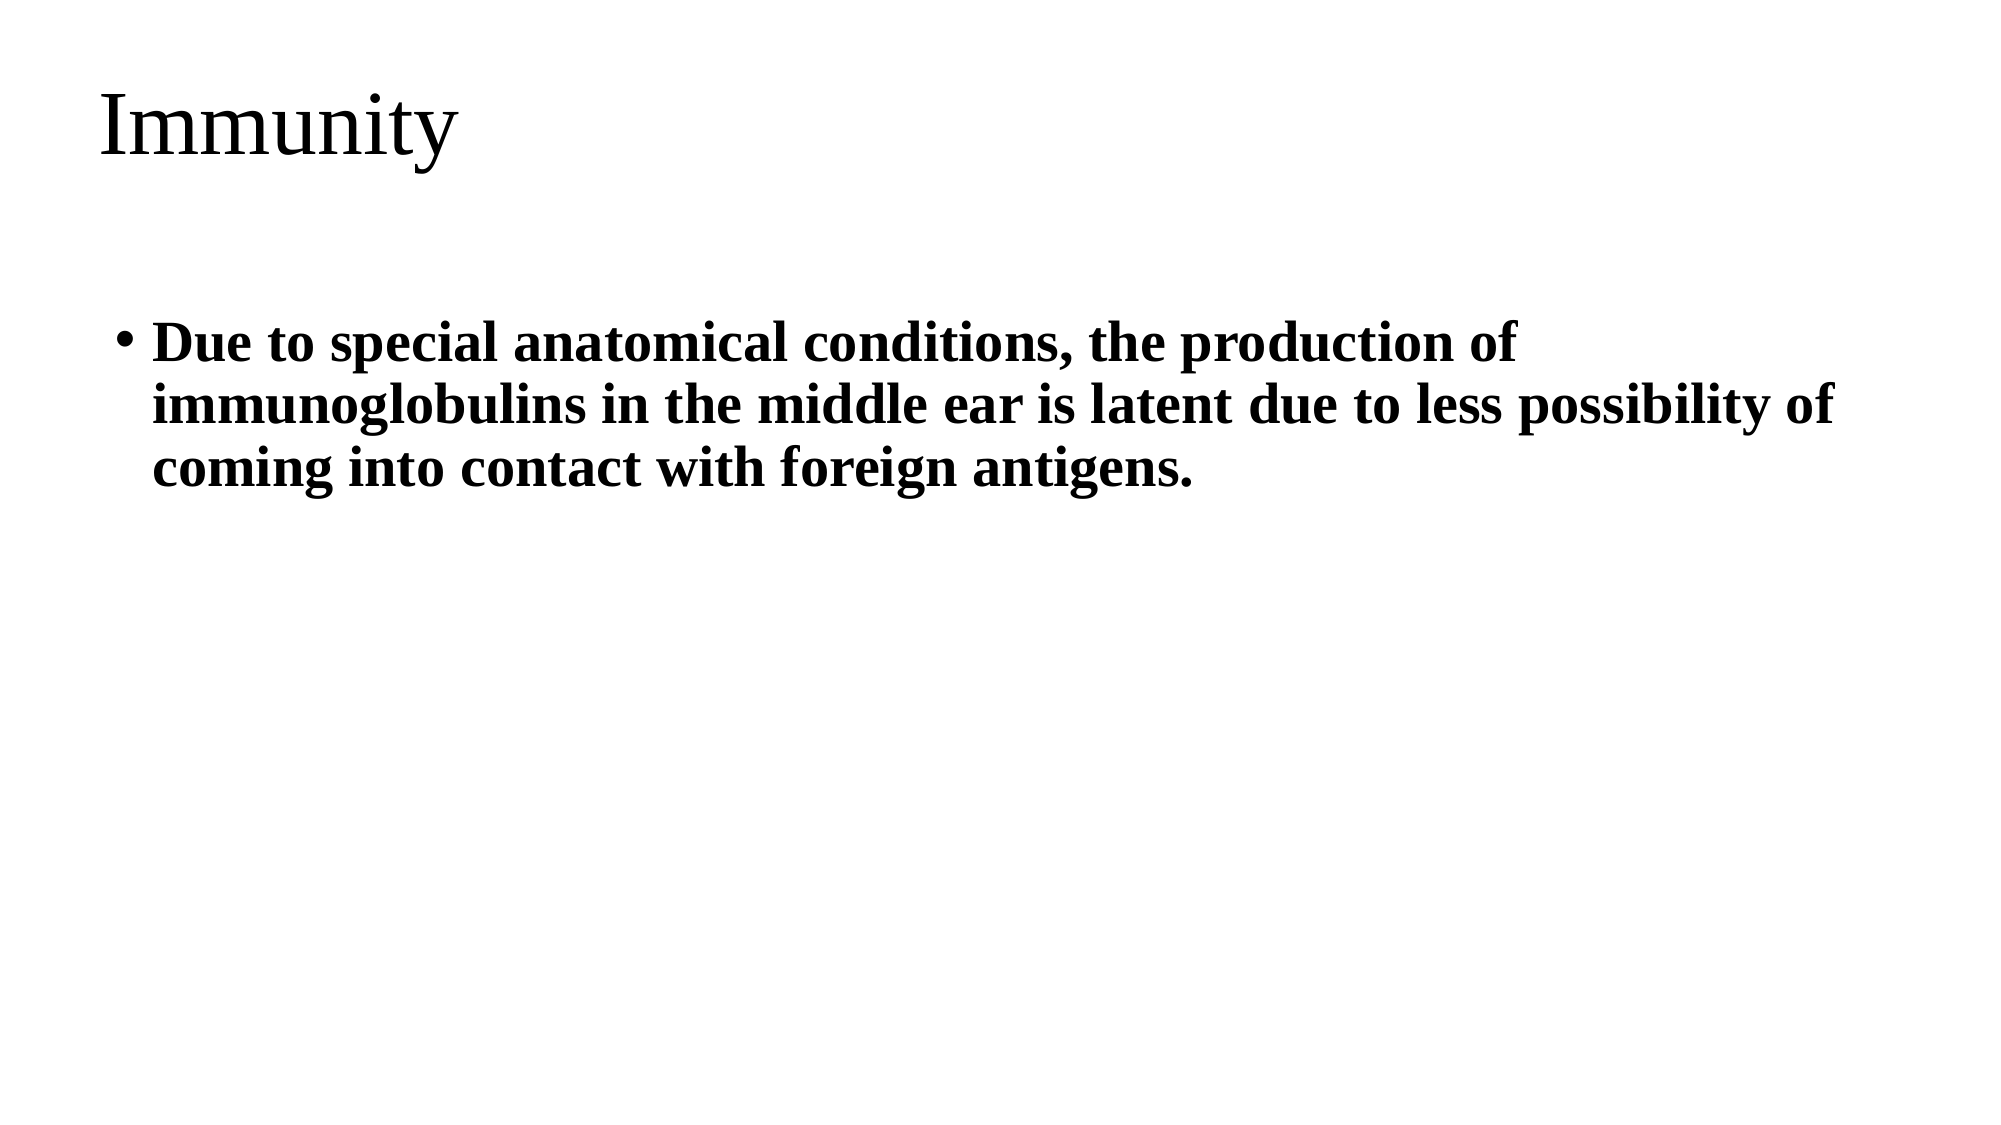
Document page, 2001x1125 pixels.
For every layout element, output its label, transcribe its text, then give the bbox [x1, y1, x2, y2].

title Immunity [83, 50, 1884, 200]
list Due to special anatomical conditions, the production of immunoglobulins in the middle ear is latent due to less possibility of coming into contact with foreign antigens. [99, 212, 1900, 1125]
